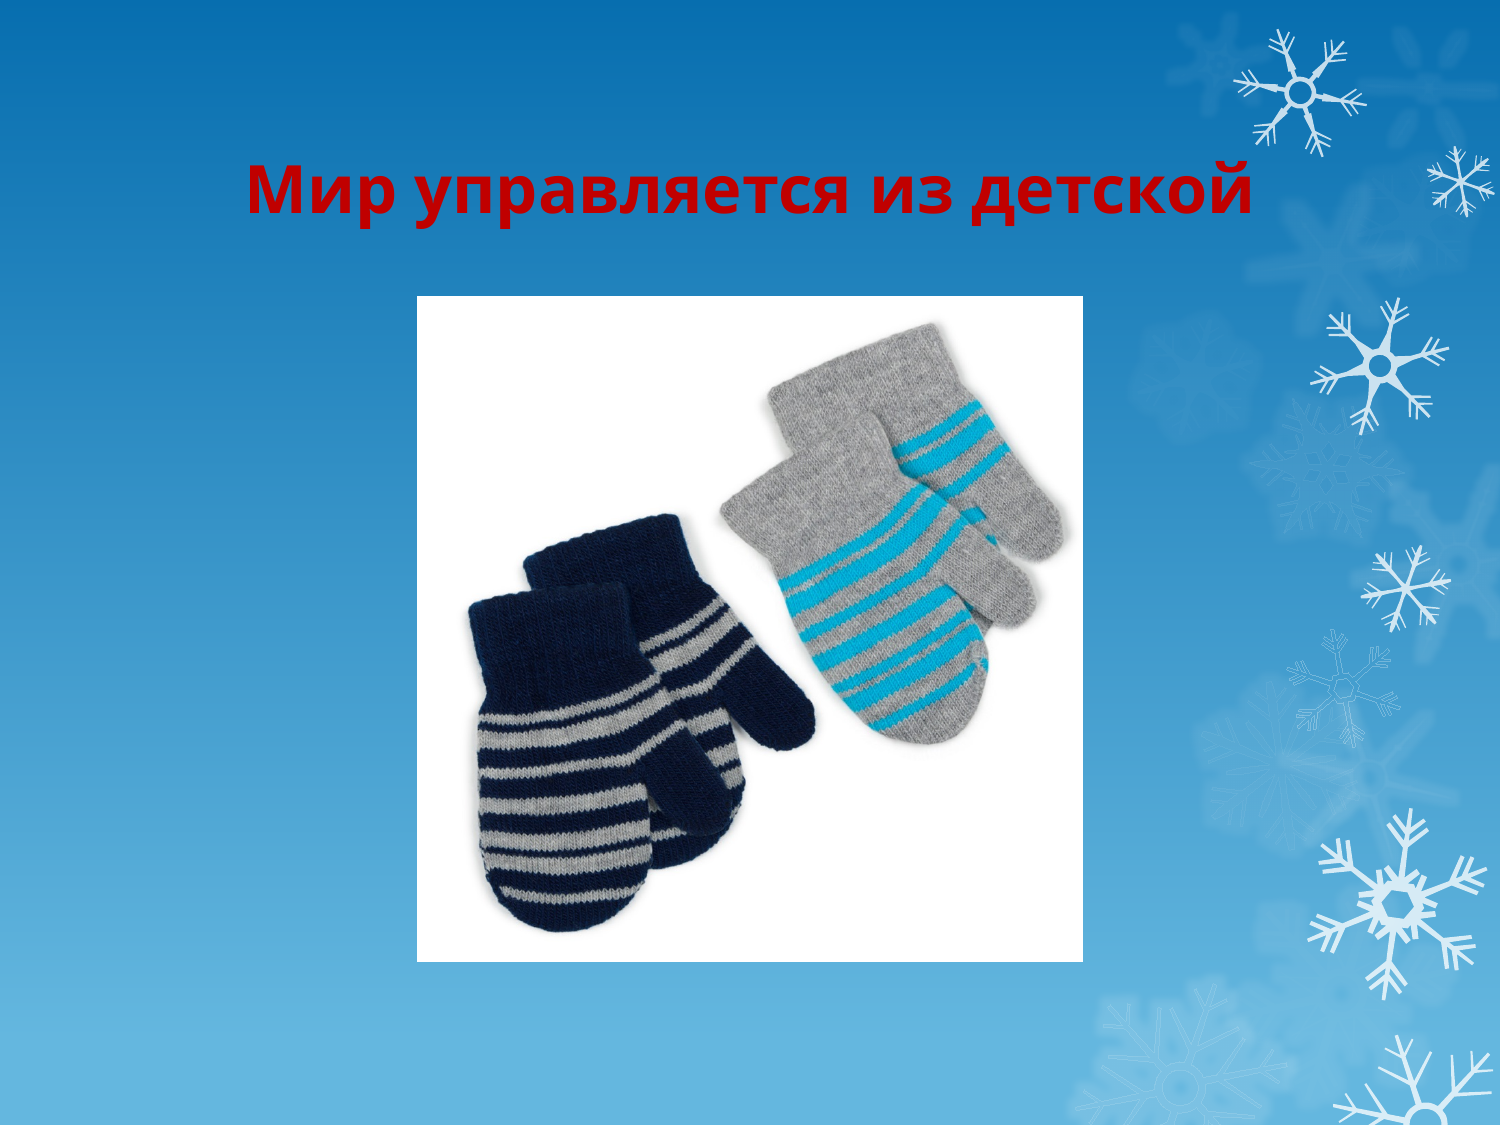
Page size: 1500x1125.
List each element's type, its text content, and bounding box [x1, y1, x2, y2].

title Мир управляется из детской [165, 110, 1335, 263]
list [416, 295, 1083, 962]
